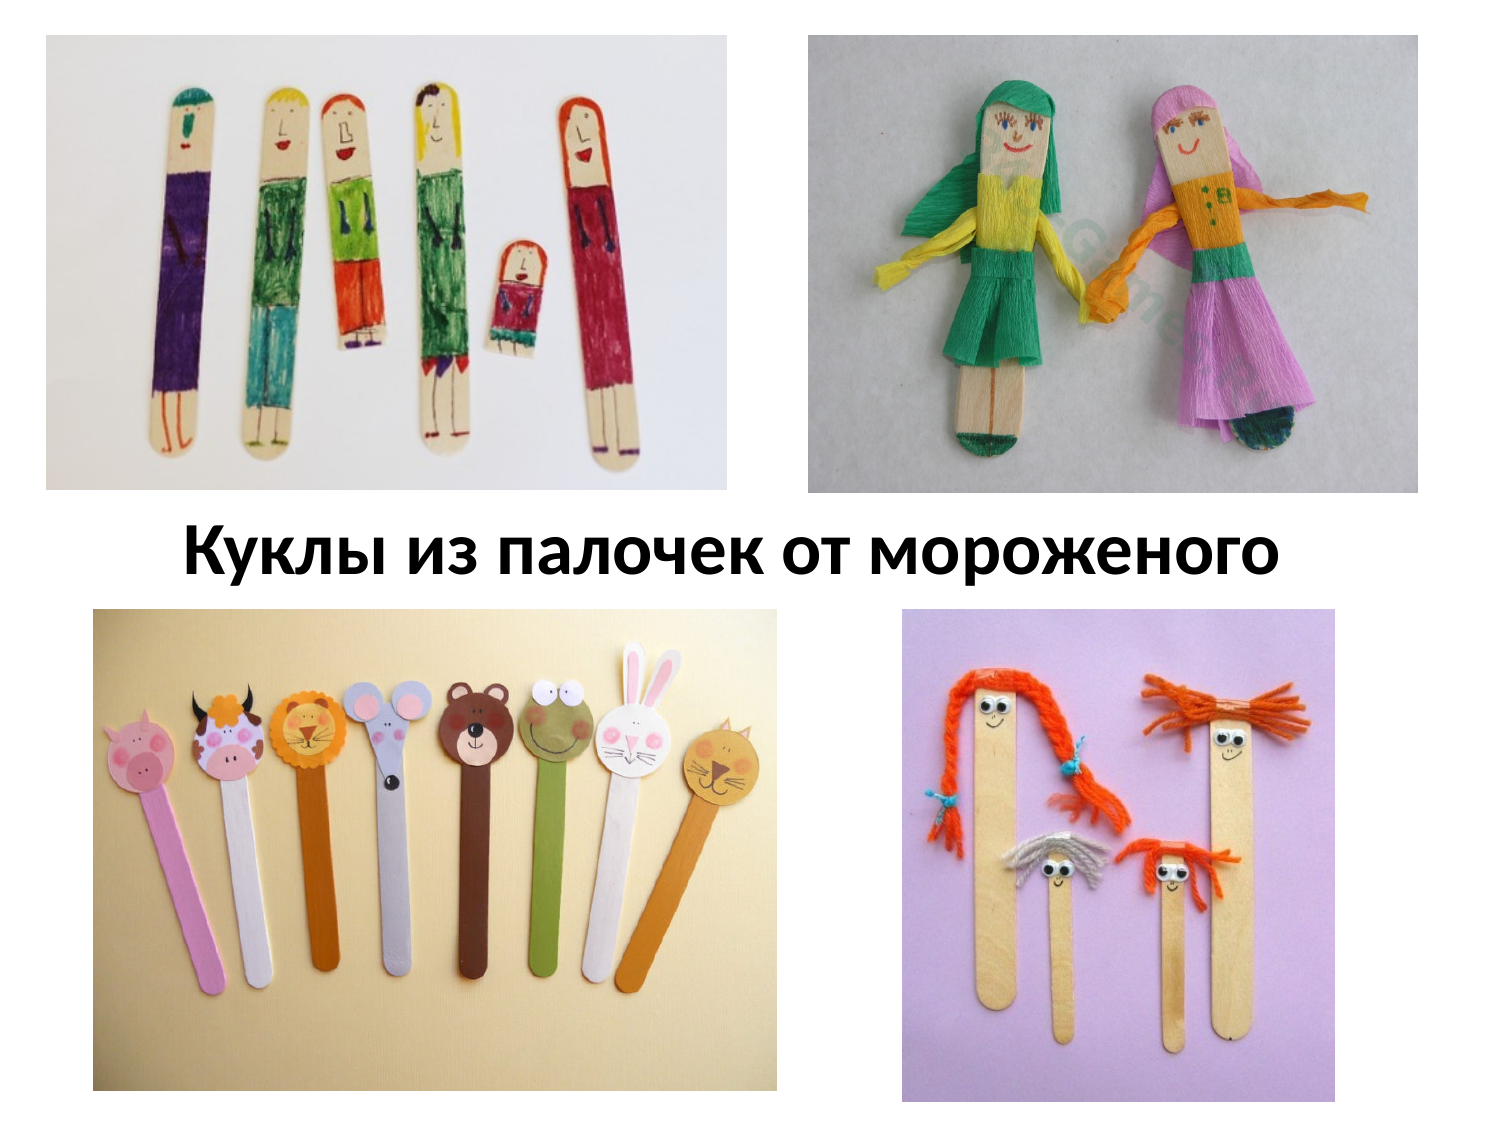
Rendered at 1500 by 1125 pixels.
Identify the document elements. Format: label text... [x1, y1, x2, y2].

picture [808, 34, 1419, 493]
picture [46, 34, 727, 490]
picture [93, 609, 778, 1091]
text_box Куклы из палочек от мороженого [105, 492, 1360, 597]
picture [902, 609, 1335, 1102]
